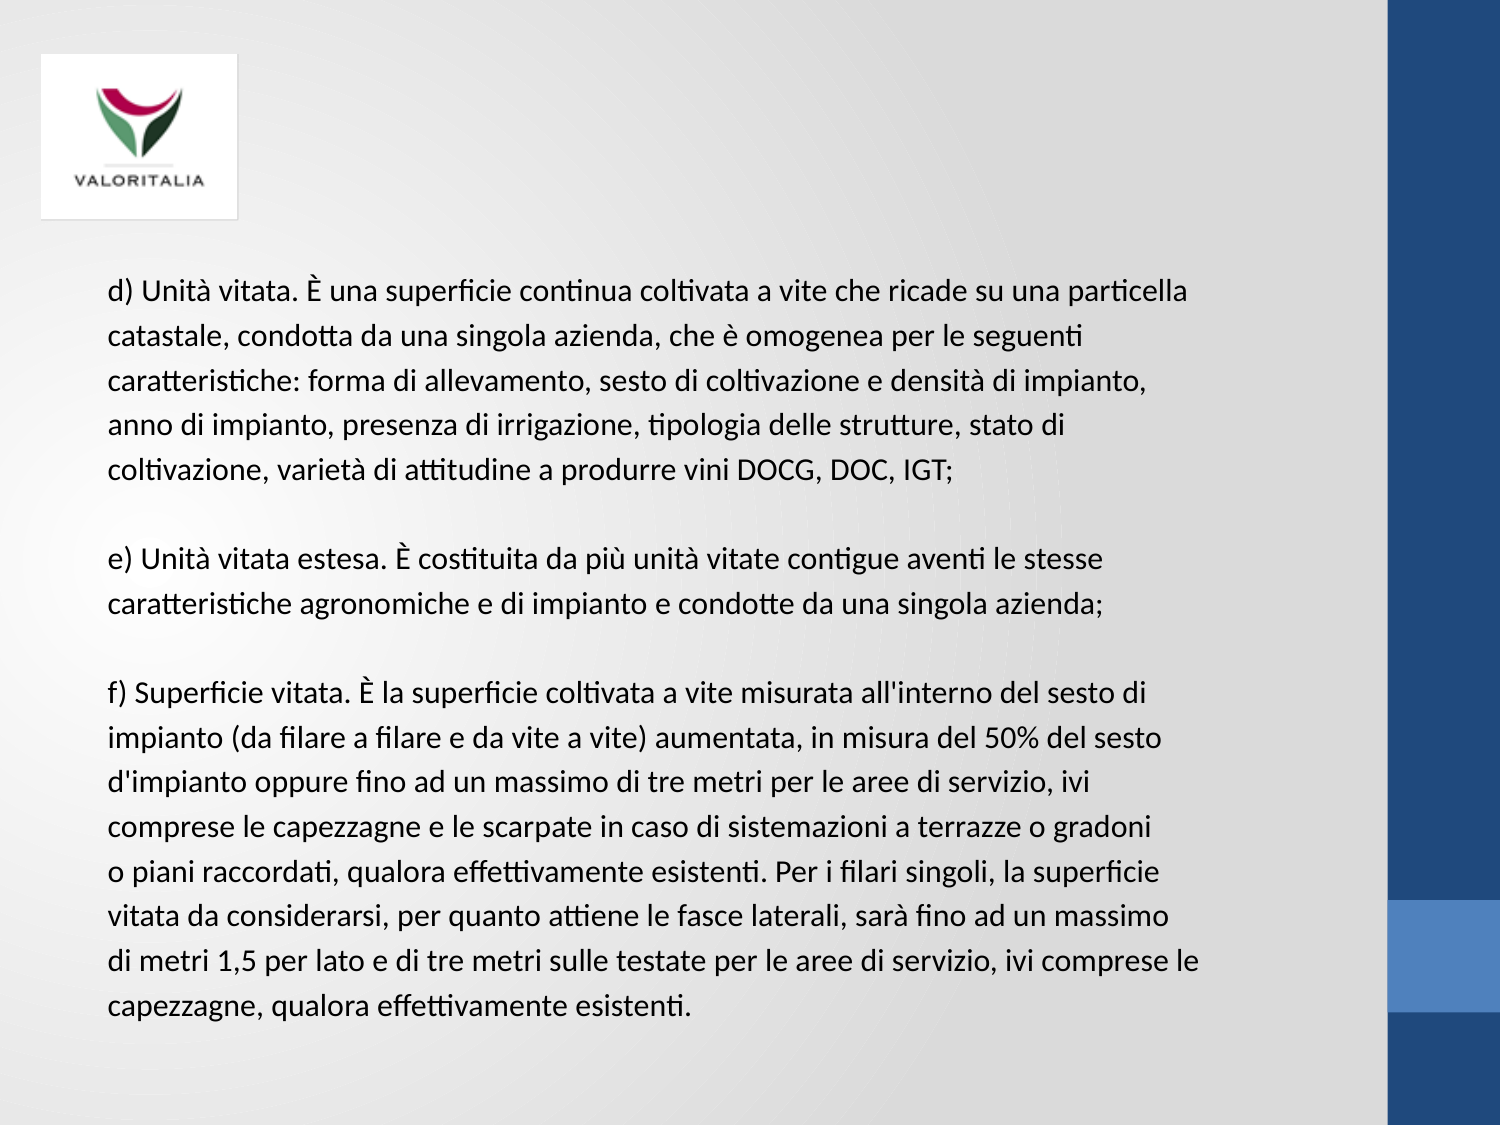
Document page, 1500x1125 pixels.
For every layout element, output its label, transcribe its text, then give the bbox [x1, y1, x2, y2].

picture [40, 54, 241, 223]
list d) Unità vitata. È una superficie continua coltivata a vite che ricade su una particella catastale, condotta da una singola azienda, che è omogenea per le seguenti caratteristiche: forma di allevamento, sesto di coltivazione e densità di impianto, anno di impianto, presenza di irrigazione, tipologia delle strutture, stato di coltivazione, varietà di attitudine a produrre vini DOCG, DOC, IGT; e) Unità vitata estesa. È costituita da più unità vitate contigue aventi le stesse caratteristiche agronomiche e di impianto e condotte da una singola azienda; f) Superficie vitata. È la superficie coltivata a vite misurata all'interno del sesto di impianto (da filare a filare e da vite a vite) aumentata, in misura del 50% del sesto d'impianto oppure fino ad un massimo di tre metri per le aree di servizio, ivi comprese le capezzagne e le scarpate in caso di sistemazioni a terrazze o gradoni o piani raccordati, qualora effettivamente esistenti. Per i filari singoli, la superficie vitata da considerarsi, per quanto attiene le fasce laterali, sarà fino ad un massimo di metri 1,5 per lato e di tre metri sulle testate per le aree di servizio, ivi comprese le capezzagne, qualora effettivamente esistenti. [75, 262, 1325, 1050]
